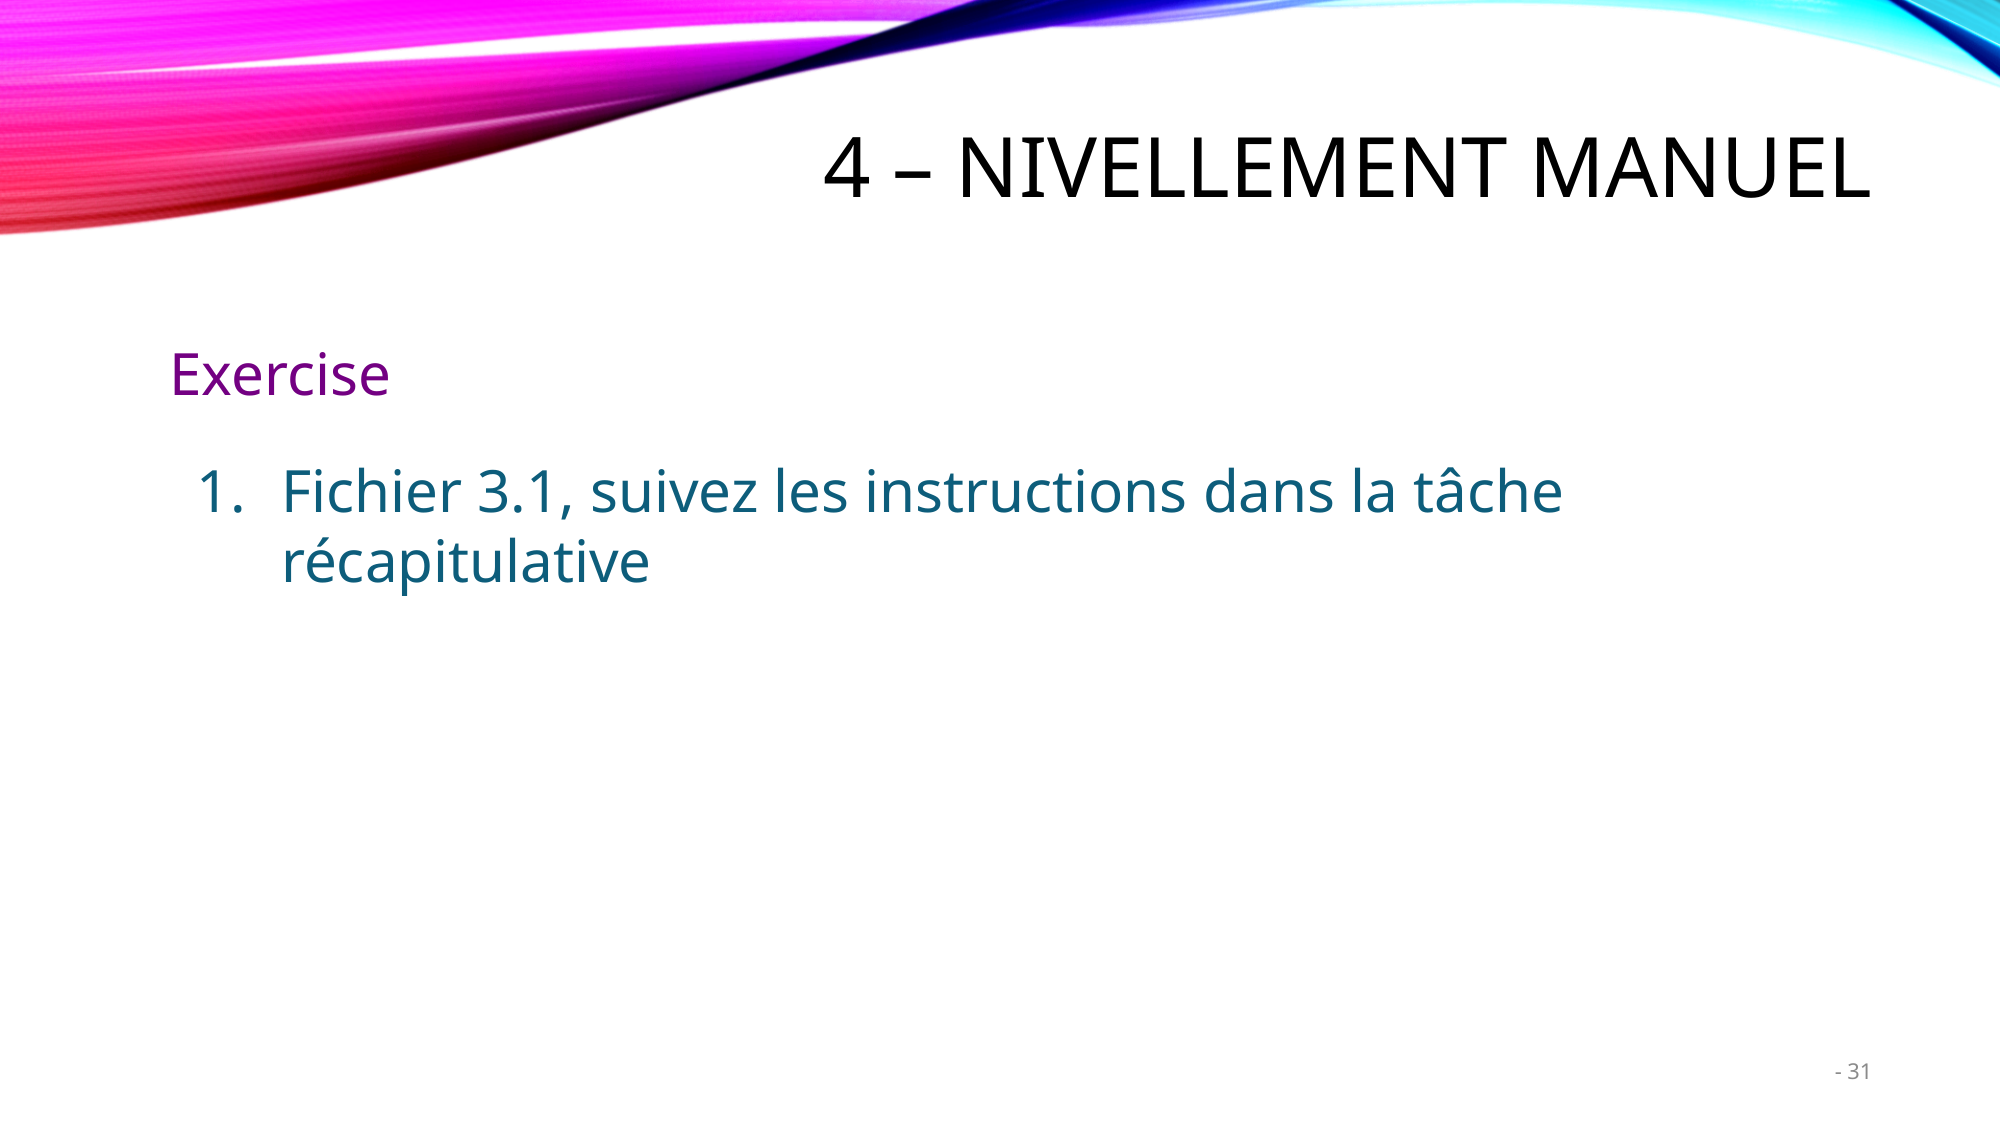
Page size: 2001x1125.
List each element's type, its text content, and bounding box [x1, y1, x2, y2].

picture [1910, 0, 2000, 45]
slide_number 31 [1808, 1042, 1888, 1103]
picture [0, 0, 2000, 237]
title 4 – Nivellement Manuel [474, 64, 1888, 277]
picture [1890, 0, 2000, 75]
text_box Fichier 3.1, suivez les instructions dans la tâche récapitulative [182, 446, 1802, 602]
text_box Exercise [154, 259, 1829, 415]
